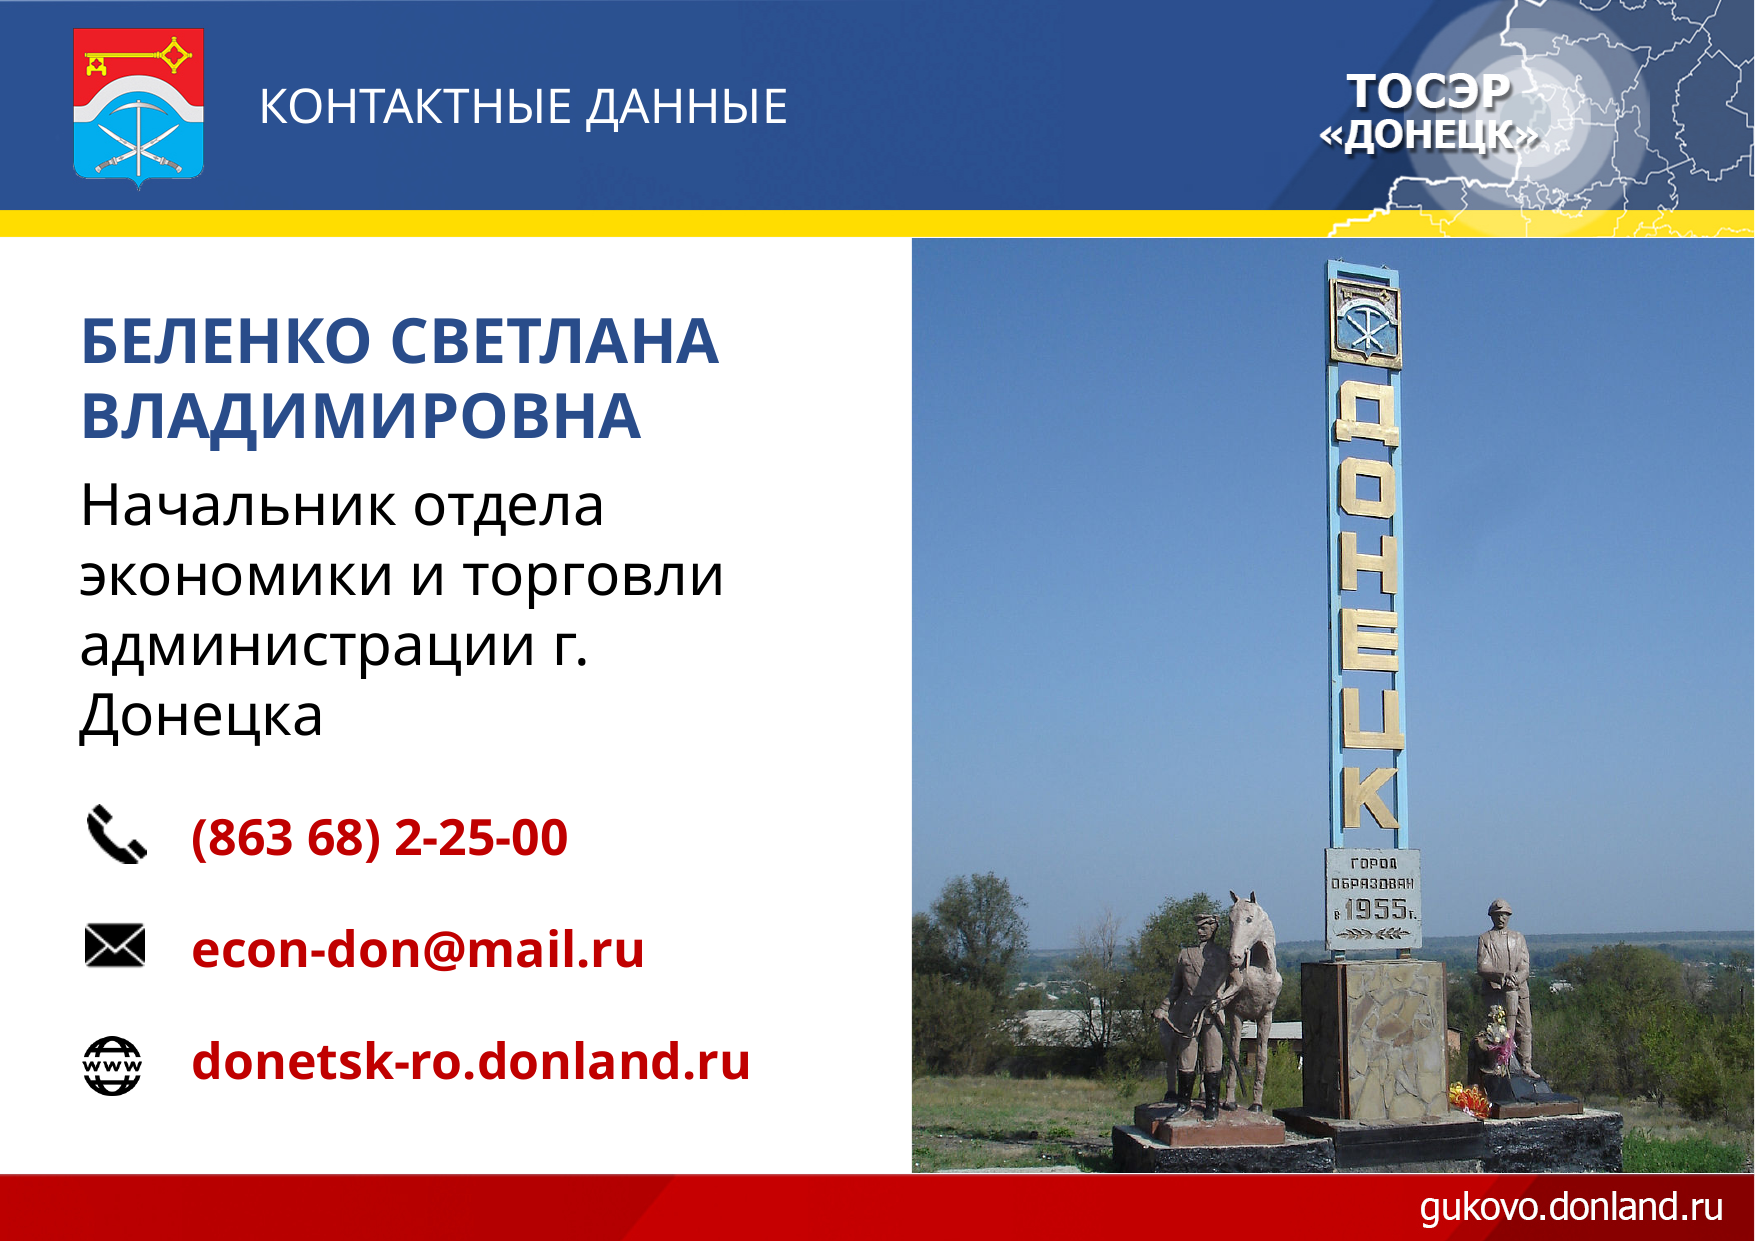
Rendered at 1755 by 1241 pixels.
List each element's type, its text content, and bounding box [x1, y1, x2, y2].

text_box (863 68) 2-25-00 econ-don@mail.ru donetsk-ro.donland.ru [172, 795, 772, 1099]
picture [0, 0, 1755, 1241]
picture [82, 1036, 142, 1097]
text_box БЕЛЕНКО СВЕТЛАНА ВЛАДИМИРОВНА Начальник отдела экономики и торговли администрации г. Донецка [60, 291, 840, 757]
picture [85, 915, 146, 975]
picture [87, 804, 147, 864]
